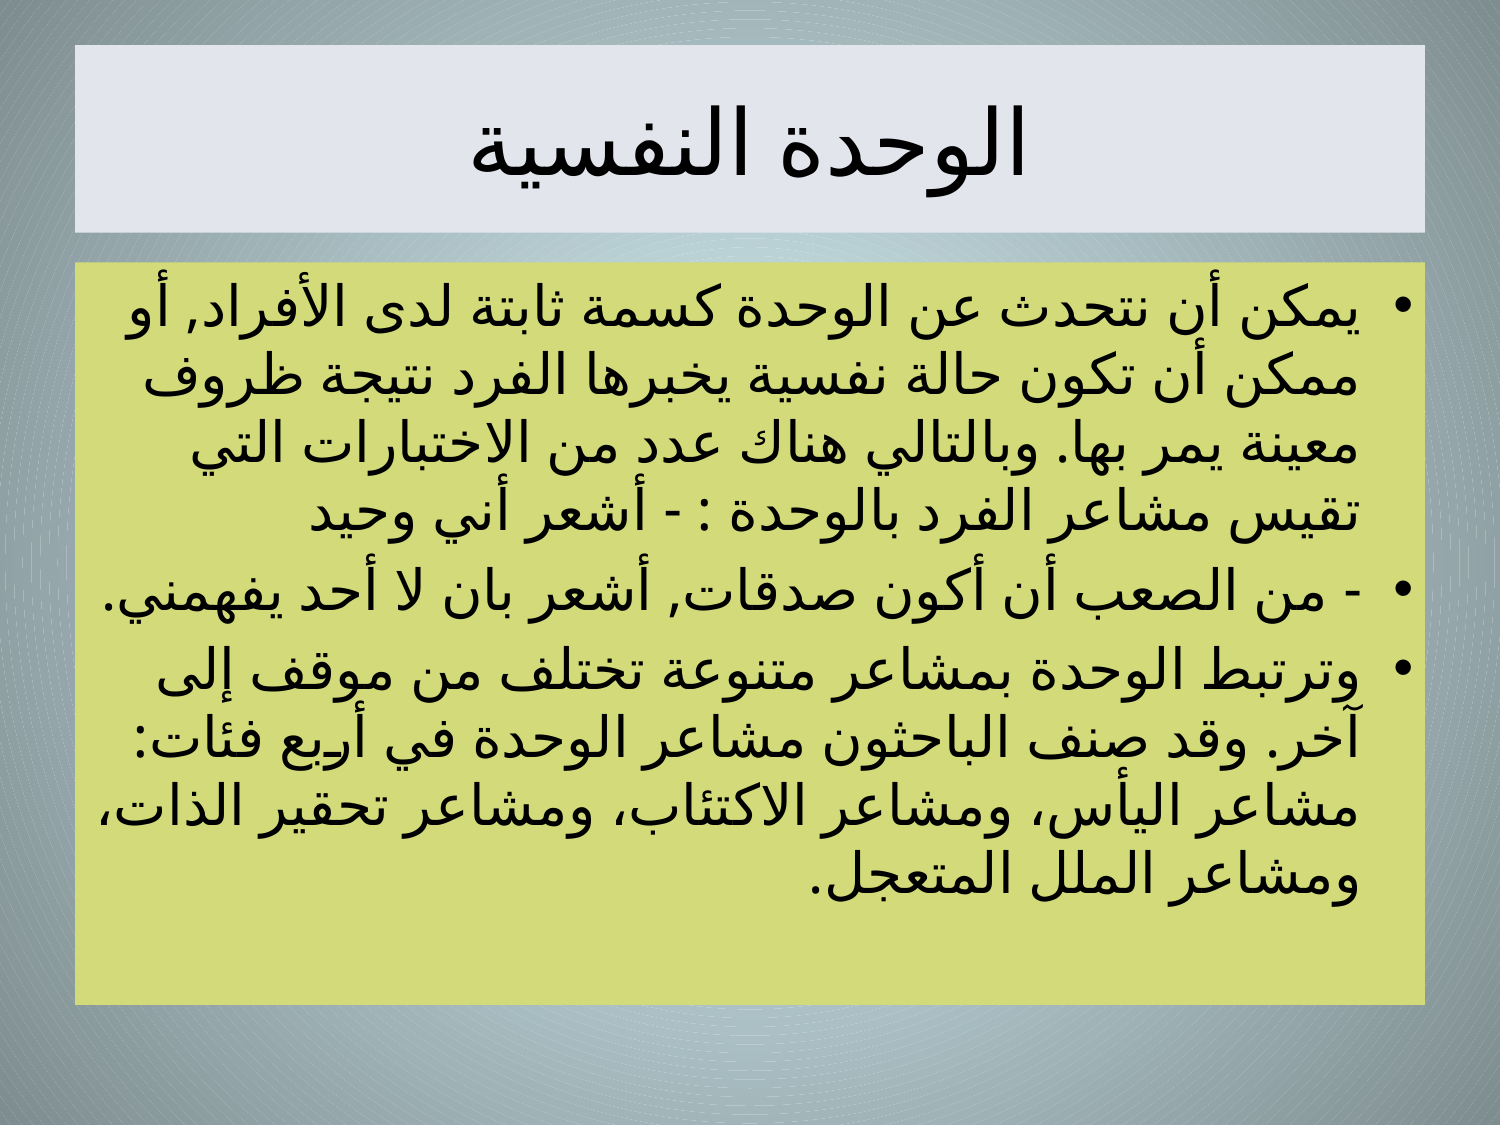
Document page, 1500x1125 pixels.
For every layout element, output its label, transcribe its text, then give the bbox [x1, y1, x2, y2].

title الوحدة النفسية [75, 45, 1425, 233]
list يمكن أن نتحدث عن الوحدة كسمة ثابتة لدى الأفراد, أو ممكن أن تكون حالة نفسية يخبرها الفرد نتيجة ظروف معينة يمر بها. وبالتالي هناك عدد من الاختبارات التي تقيس مشاعر الفرد بالوحدة : - أشعر أني وحيد - من الصعب أن أكون صدقات, أشعر بان لا أحد يفهمني. وترتبط الوحدة بمشاعر متنوعة تختلف من موقف إلى آخر. وقد صنف الباحثون مشاعر الوحدة في أربع فئات: مشاعر اليأس، ومشاعر الاكتئاب، ومشاعر تحقير الذات، ومشاعر الملل المتعجل. [75, 262, 1425, 1005]
